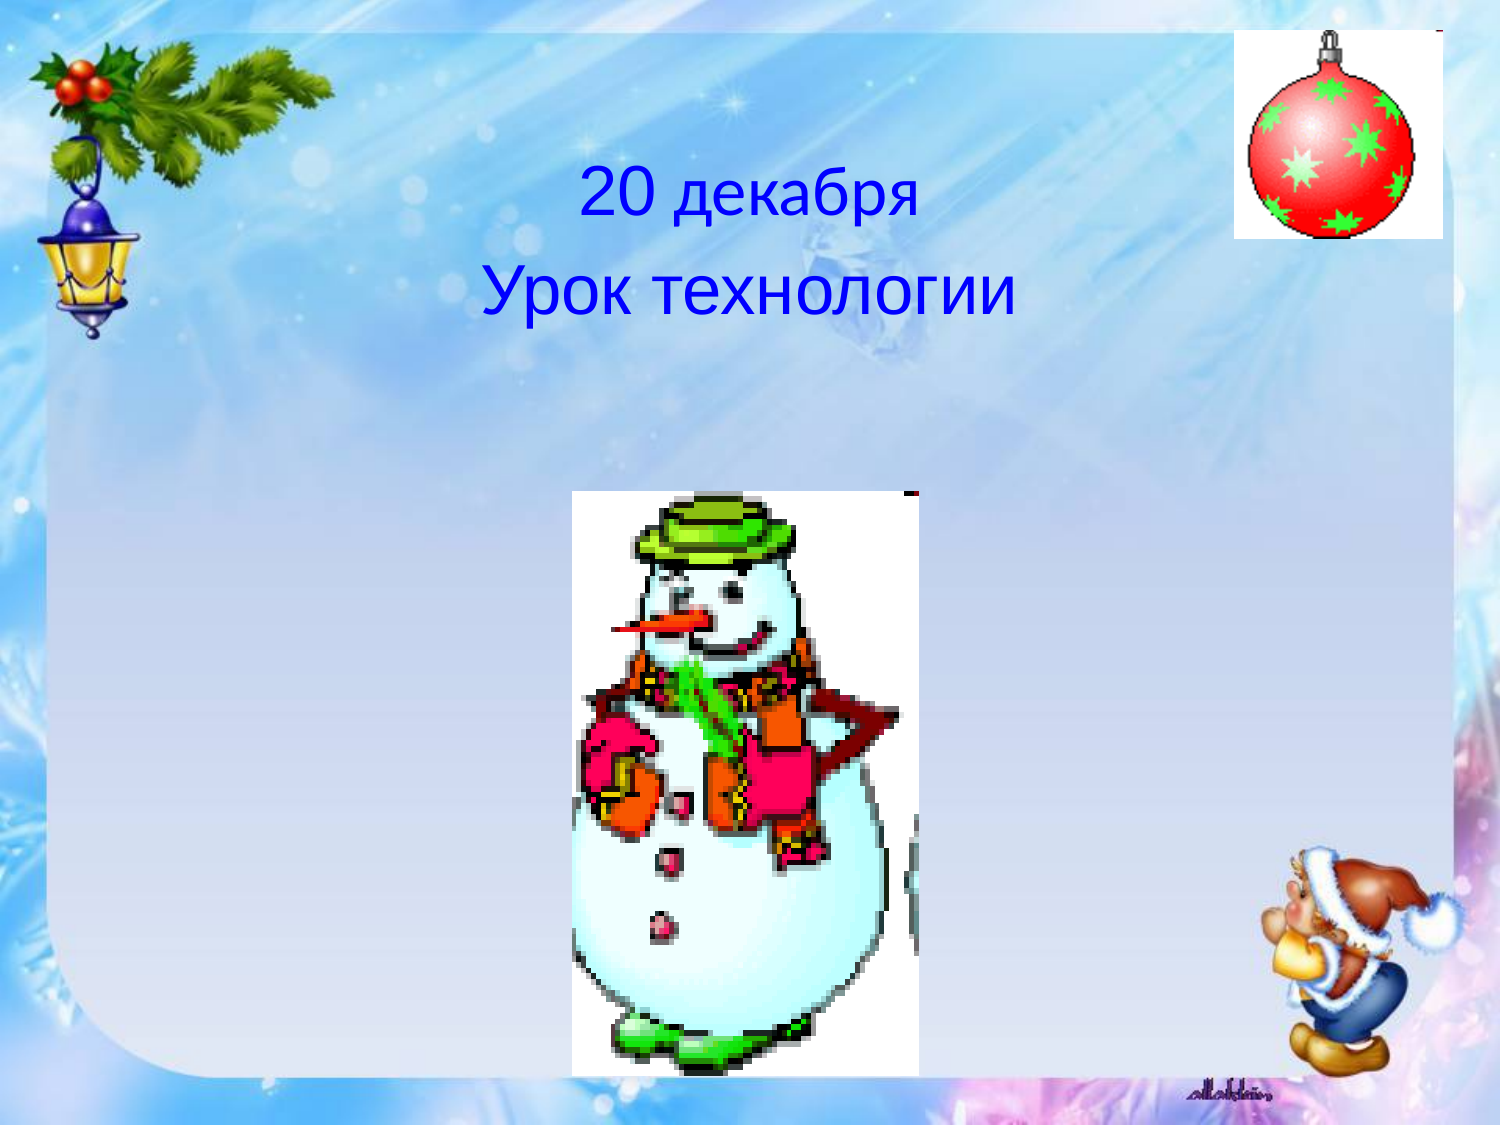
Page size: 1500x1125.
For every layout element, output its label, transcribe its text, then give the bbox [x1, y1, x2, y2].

list 20 декабря Урок технологии [74, 136, 1426, 504]
picture [0, 0, 1500, 1125]
